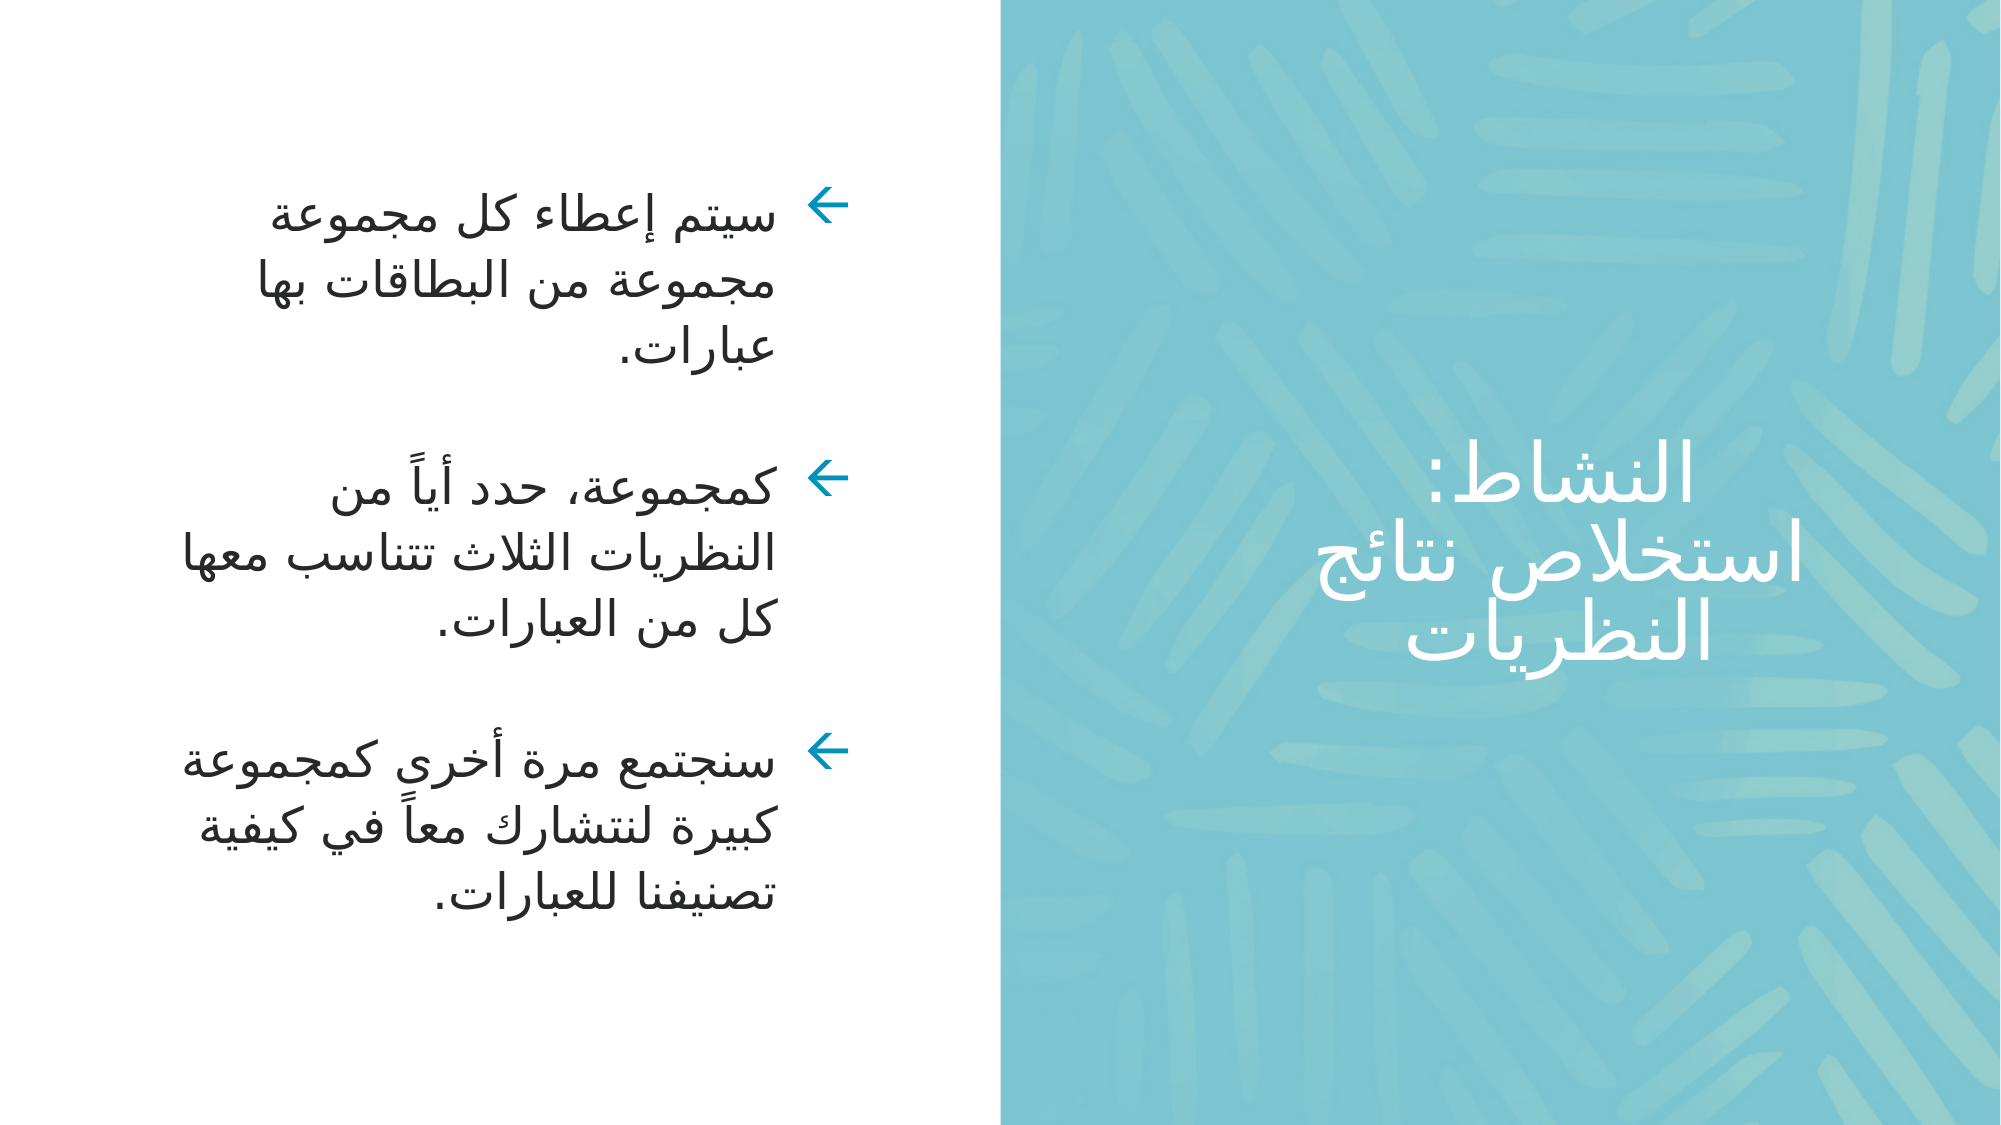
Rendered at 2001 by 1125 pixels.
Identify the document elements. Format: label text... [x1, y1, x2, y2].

list سيتم إعطاء كل مجموعة مجموعة من البطاقات بها عبارات. كمجموعة، حدد أياً من النظريات الثلاث تتناسب معها كل من العبارات. سنجتمع مرة أخرى كمجموعة كبيرة لنتشارك معاً في كيفية تصنيفنا للعبارات. [125, 203, 861, 1033]
title النشاط: استخلاص نتائج النظريات [1168, 431, 1952, 685]
picture [0, 0, 2001, 1125]
